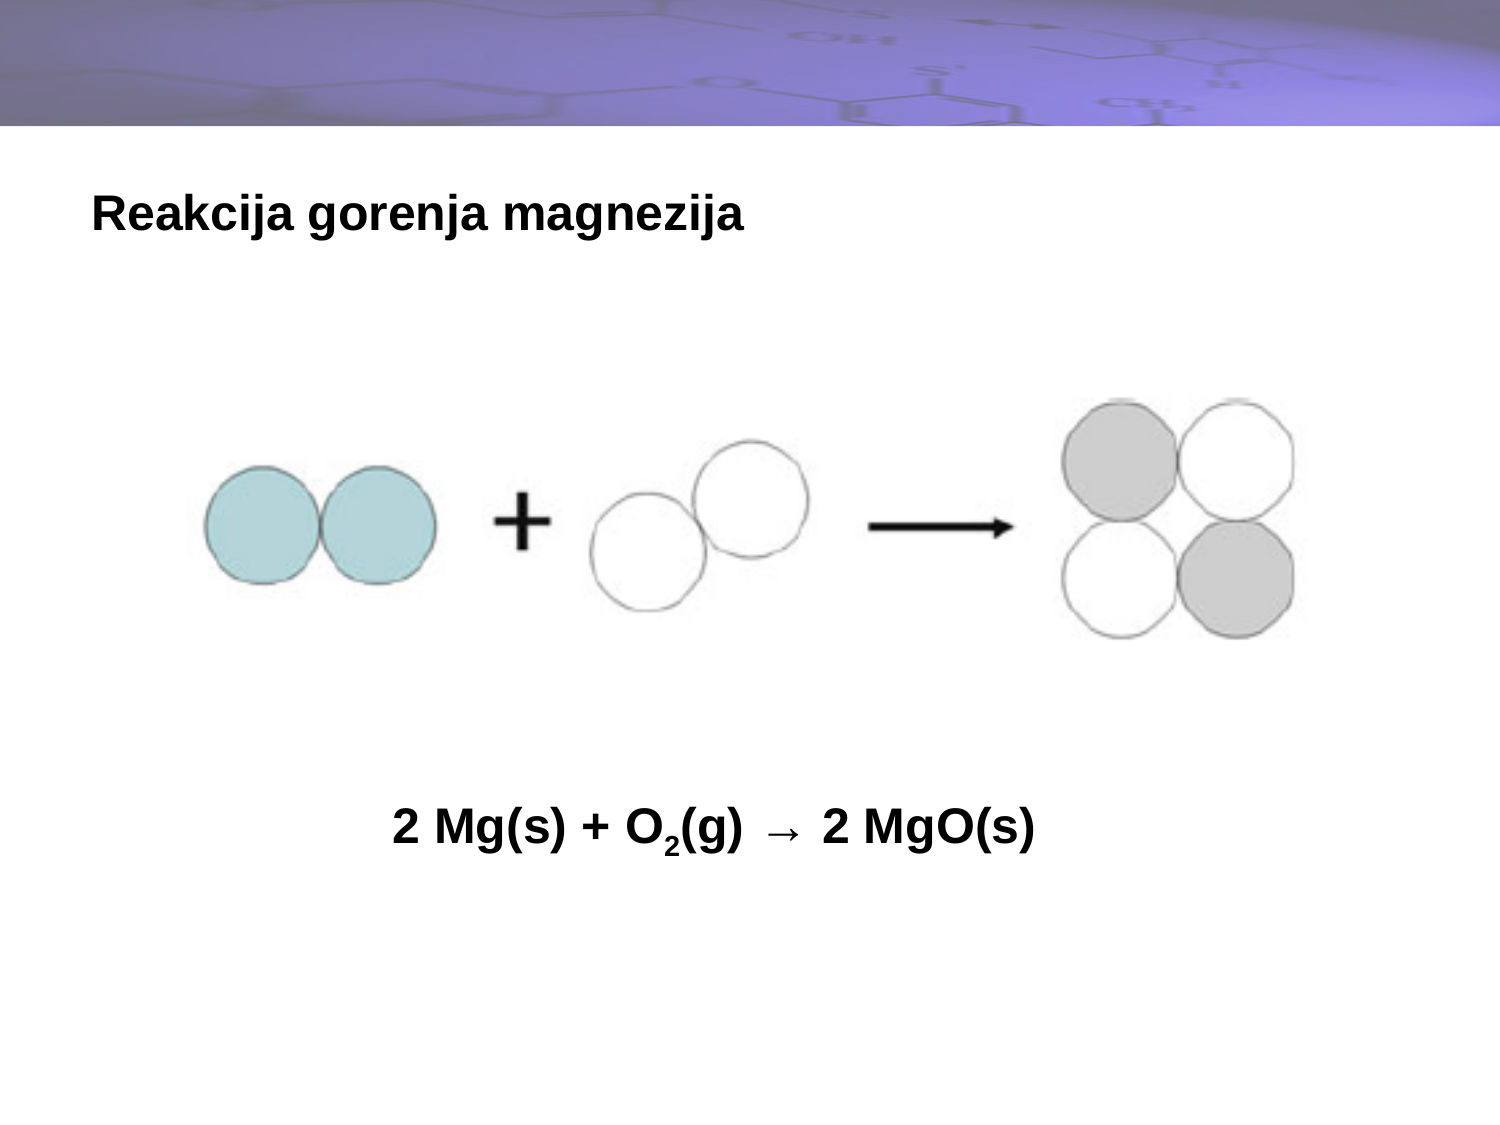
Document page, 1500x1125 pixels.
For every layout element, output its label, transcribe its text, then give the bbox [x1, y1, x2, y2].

text_box Reakcija gorenja magnezija [76, 172, 1388, 248]
picture [129, 385, 1336, 648]
text_box 2 Mg(s) + O2(g) → 2 MgO(s) [377, 786, 1087, 869]
